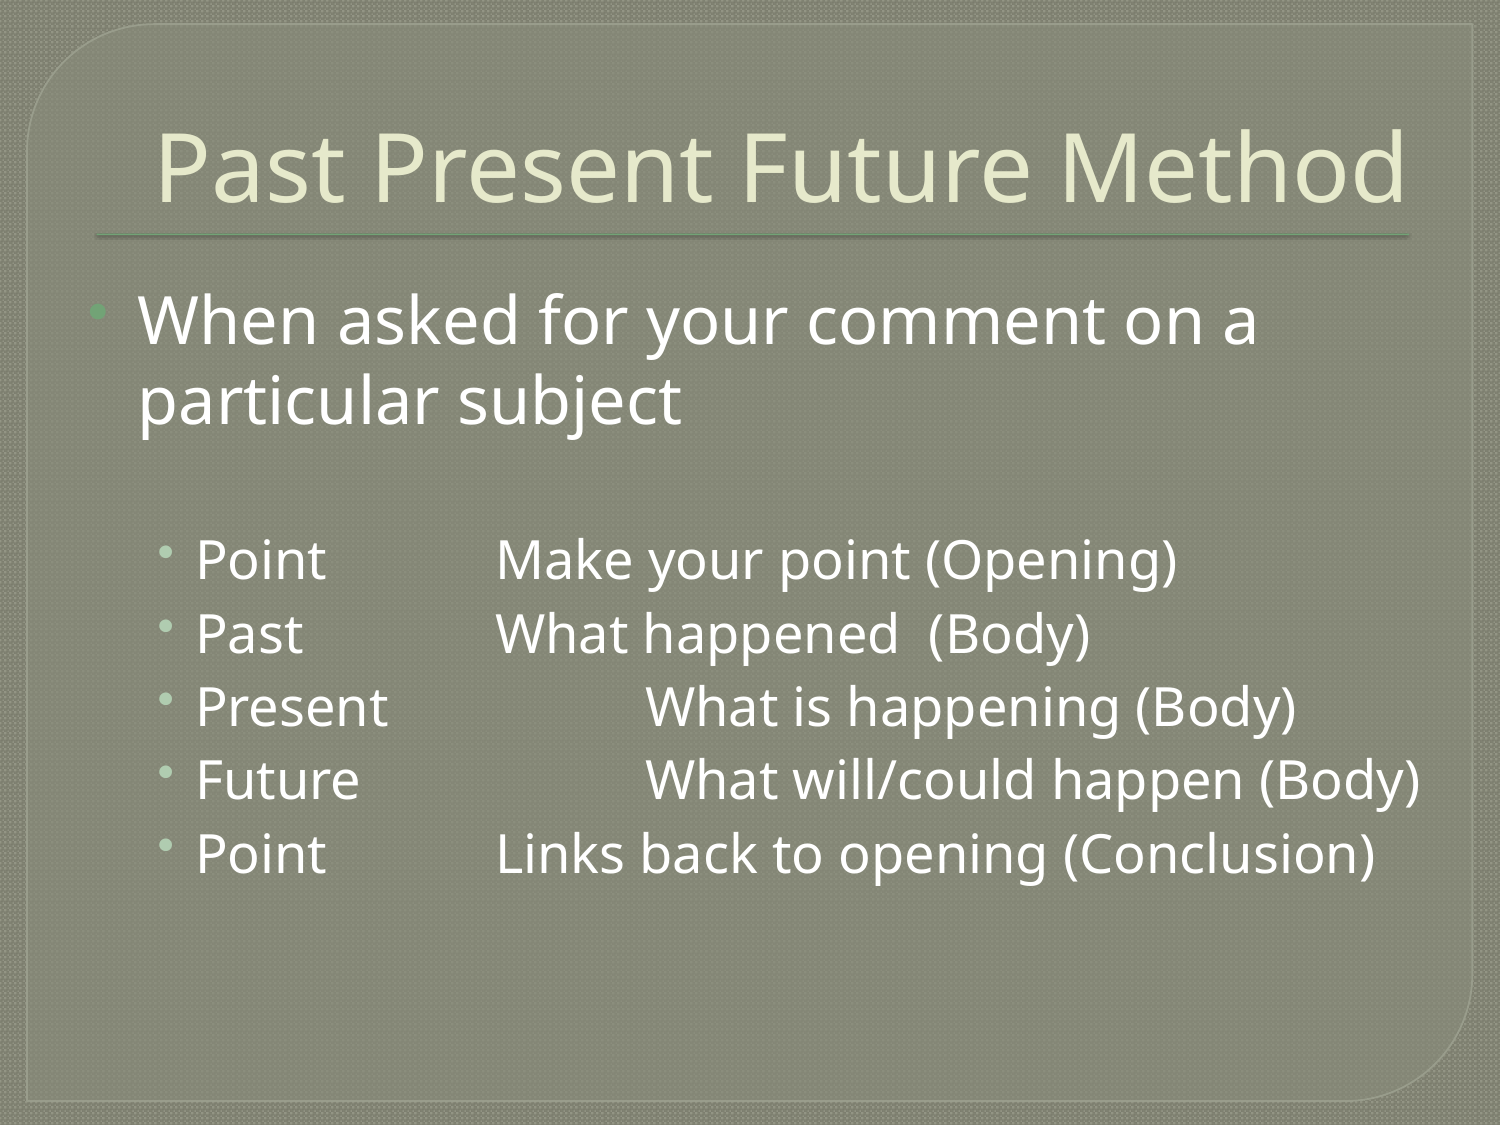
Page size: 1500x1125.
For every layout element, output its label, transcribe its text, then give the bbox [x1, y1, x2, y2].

list When asked for your comment on a particular subject Point Make your point (Opening) Past What happened (Body) Present What is happening (Body) Future What will/could happen (Body) Point Links back to opening (Conclusion) [74, 269, 1463, 1013]
title Past Present Future Method [75, 41, 1425, 230]
